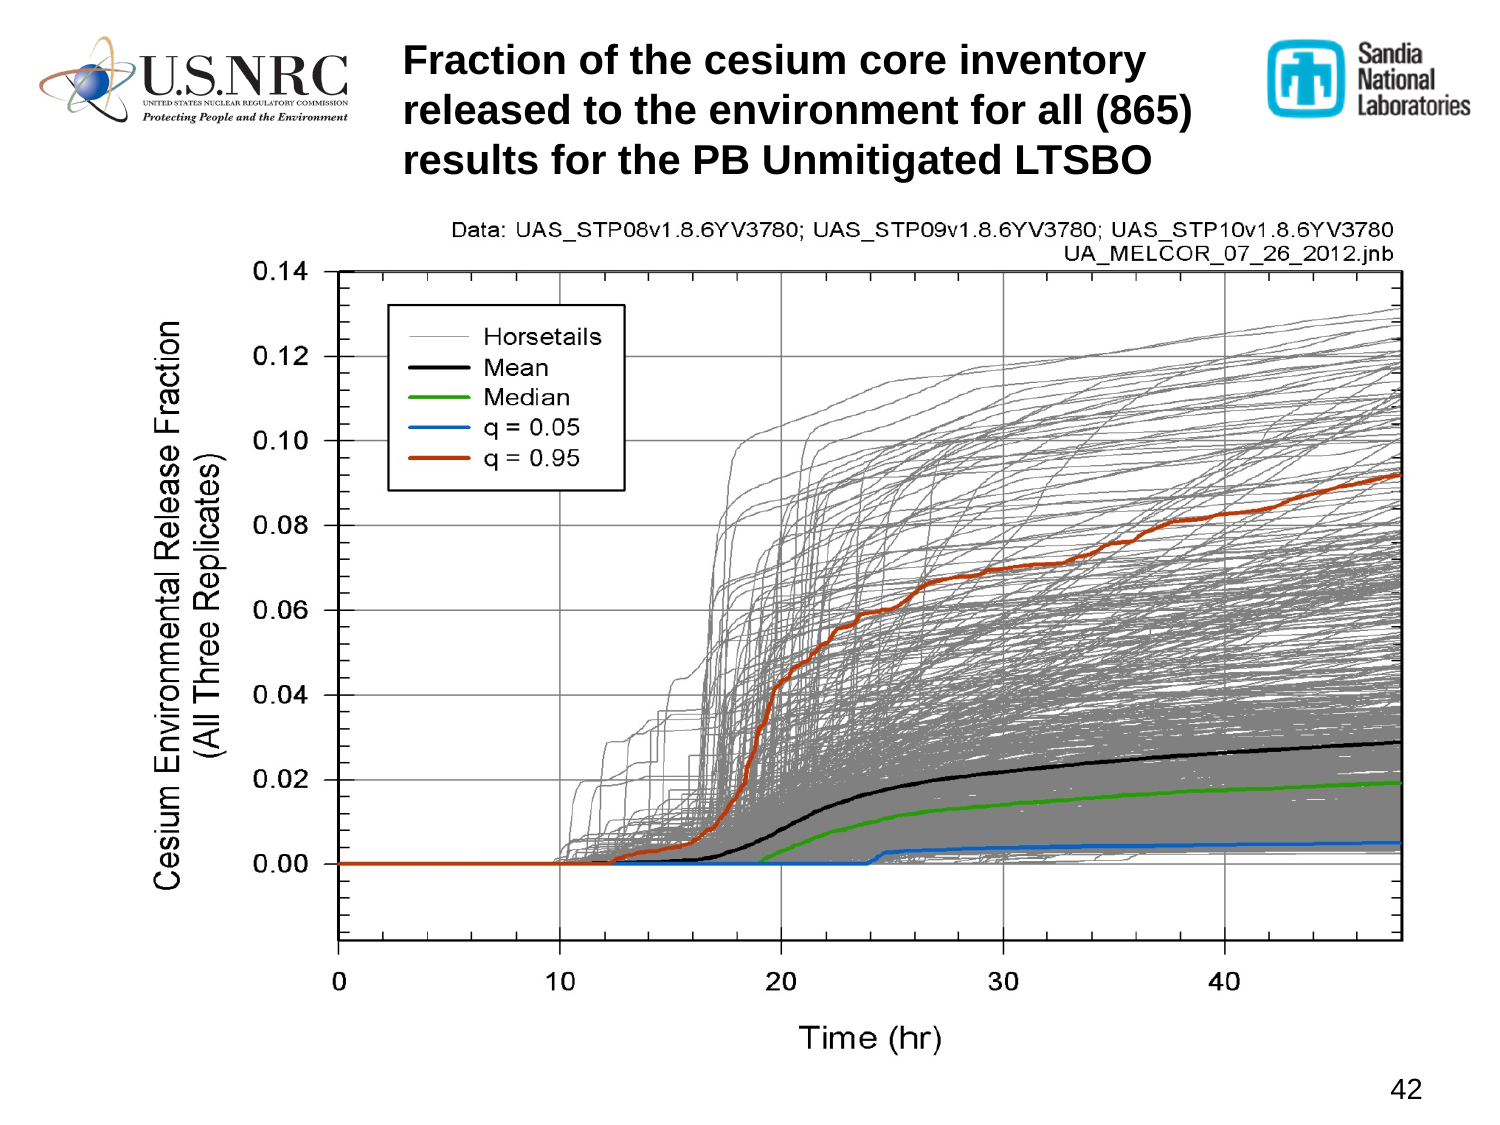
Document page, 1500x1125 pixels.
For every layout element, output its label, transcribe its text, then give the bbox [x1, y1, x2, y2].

slide_number 42 [1353, 1071, 1461, 1113]
picture [1262, 33, 1475, 126]
picture [37, 33, 350, 126]
picture [137, 212, 1463, 1063]
picture [1326, 49, 1337, 108]
title Fraction of the cesium core inventory released to the environment for all (865) results for the PB Unmitigated LTSBO [387, 24, 1326, 113]
